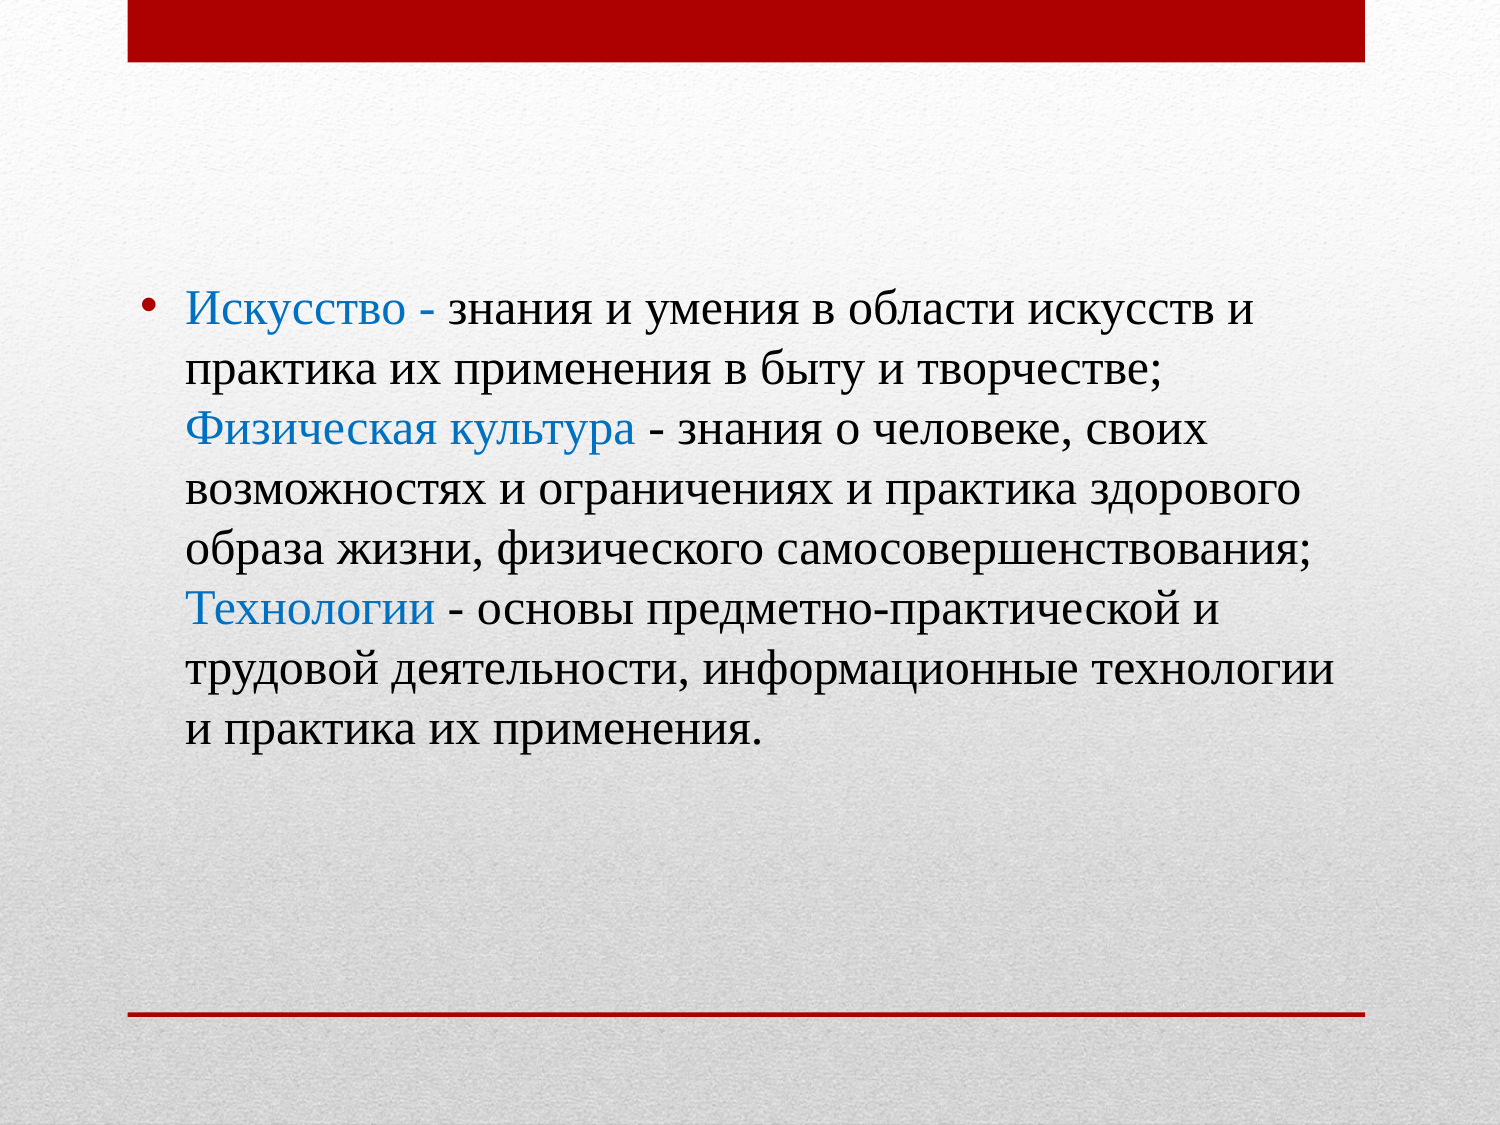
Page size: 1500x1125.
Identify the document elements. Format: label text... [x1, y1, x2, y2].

list Искусство - знания и умения в области искусств и практика их применения в быту и творчестве; Физическая культура - знания о человеке, своих возможностях и ограничениях и практика здорового образа жизни, физического самосовершенствования; Технологии - основы предметно-практической и трудовой деятельности, информационные технологии и практика их применения. [125, 112, 1377, 917]
